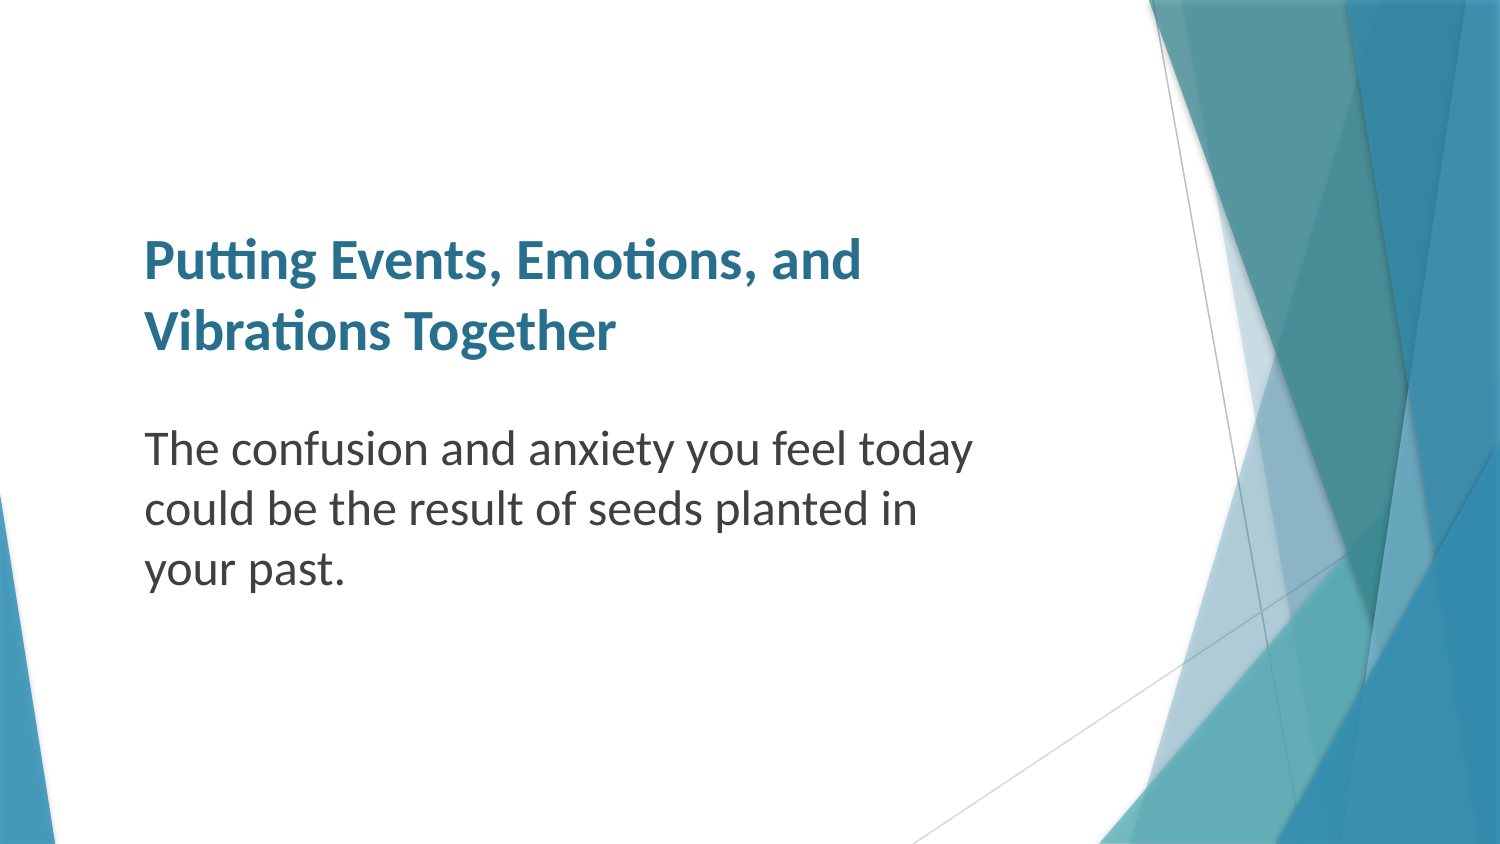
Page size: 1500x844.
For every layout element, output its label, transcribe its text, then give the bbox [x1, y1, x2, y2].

list The confusion and anxiety you feel today could be the result of seeds planted in your past. [129, 407, 998, 718]
title Putting Events, Emotions, and Vibrations Together [129, 214, 1117, 373]
